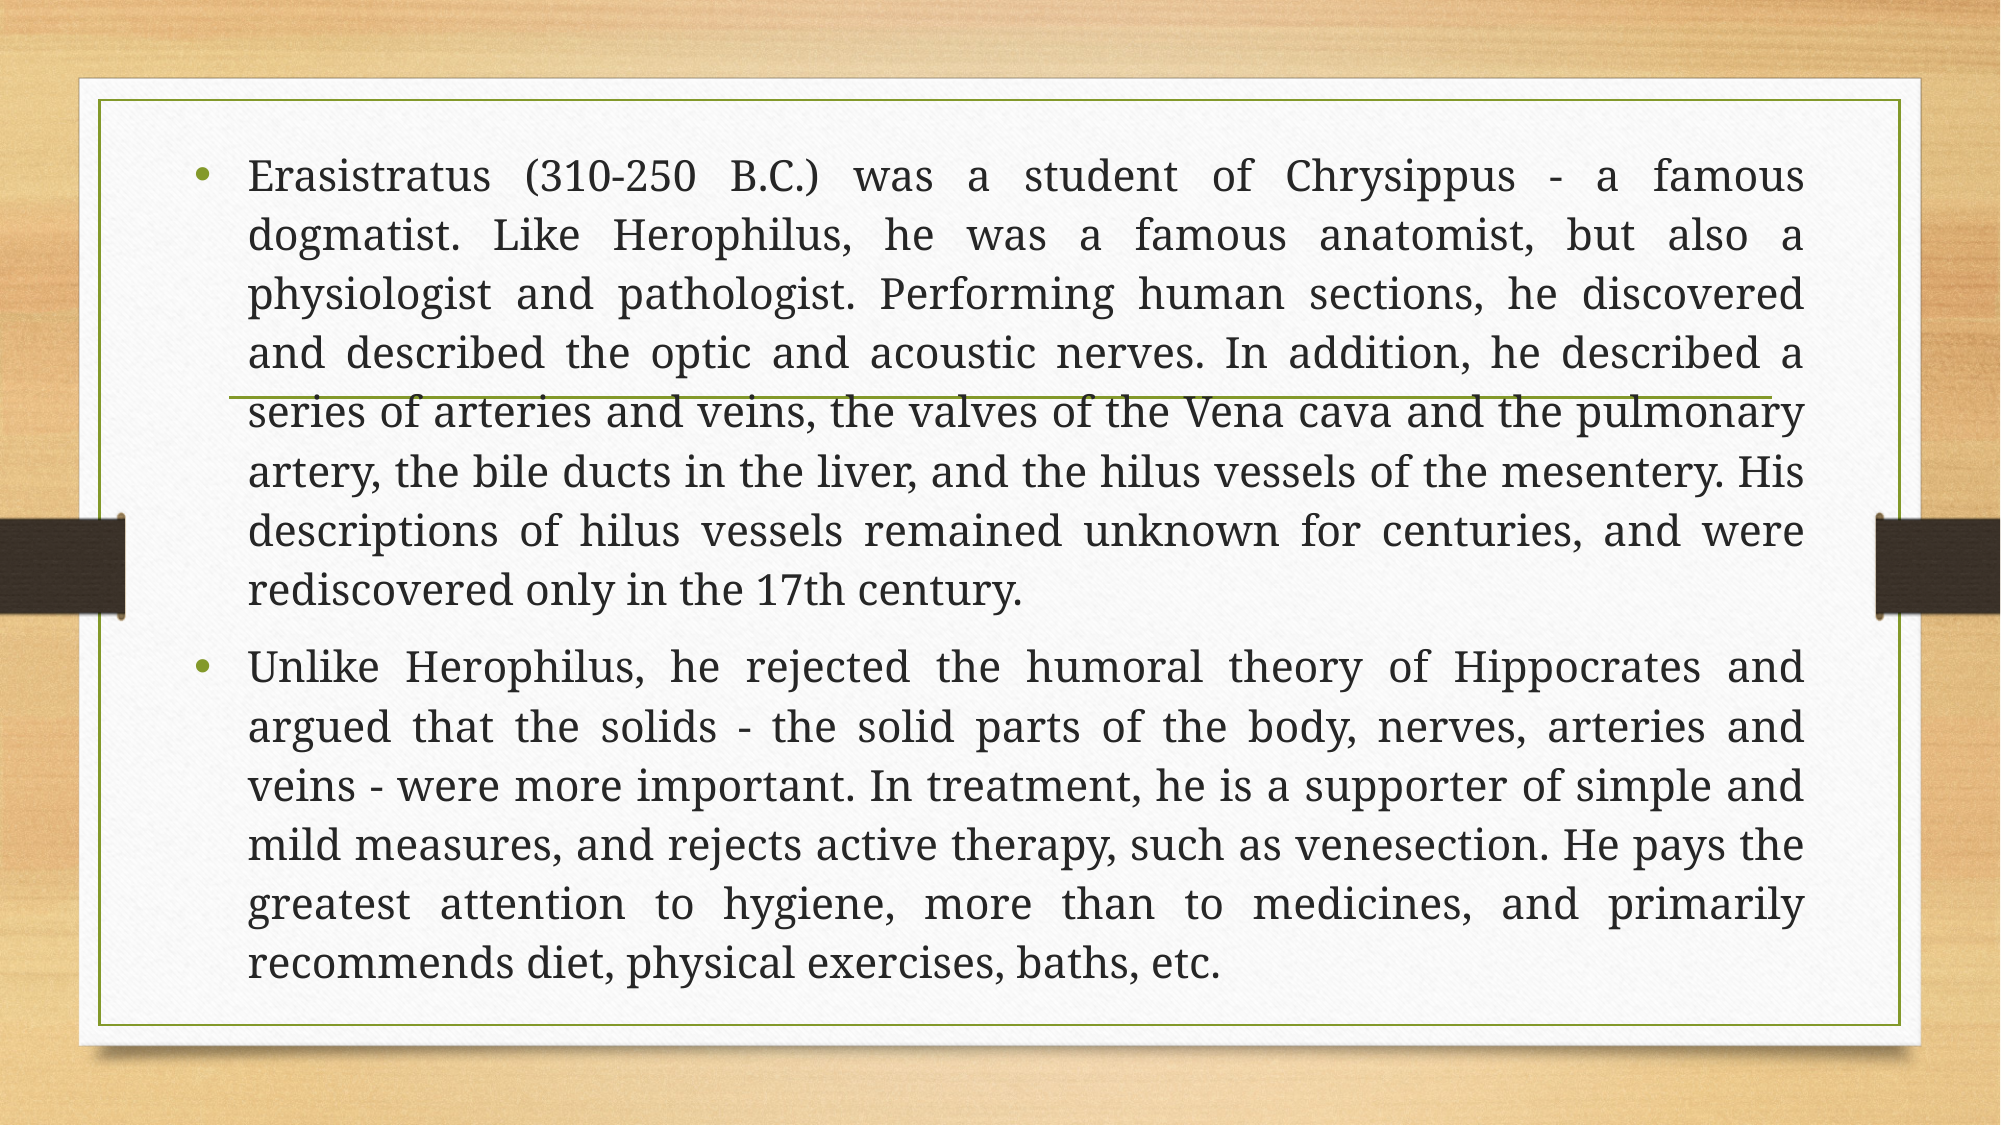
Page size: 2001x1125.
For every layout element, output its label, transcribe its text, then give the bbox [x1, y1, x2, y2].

picture [0, 0, 2001, 1125]
list Erasistratus (310-250 B.C.) was a student of Chrysippus - a famous dogmatist. Like Herophilus, he was a famous anatomist, but also a physiologist and pathologist. Performing human sections, he discovered and described the optic and acoustic nerves. In addition, he described a series of arteries and veins, the valves of the Vena cava and the pulmonary artery, the bile ducts in the liver, and the hilus vessels of the mesentery. His descriptions of hilus vessels remained unknown for centuries, and were rediscovered only in the 17th century. Unlike Herophilus, he rejected the humoral theory of Hippocrates and argued that the solids - the solid parts of the body, nerves, arteries and veins - were more important. In treatment, he is a supporter of simple and mild measures, and rejects active therapy, such as venesection. He pays the greatest attention to hygiene, more than to medicines, and primarily recommends diet, physical exercises, baths, etc. [162, 132, 1822, 1001]
